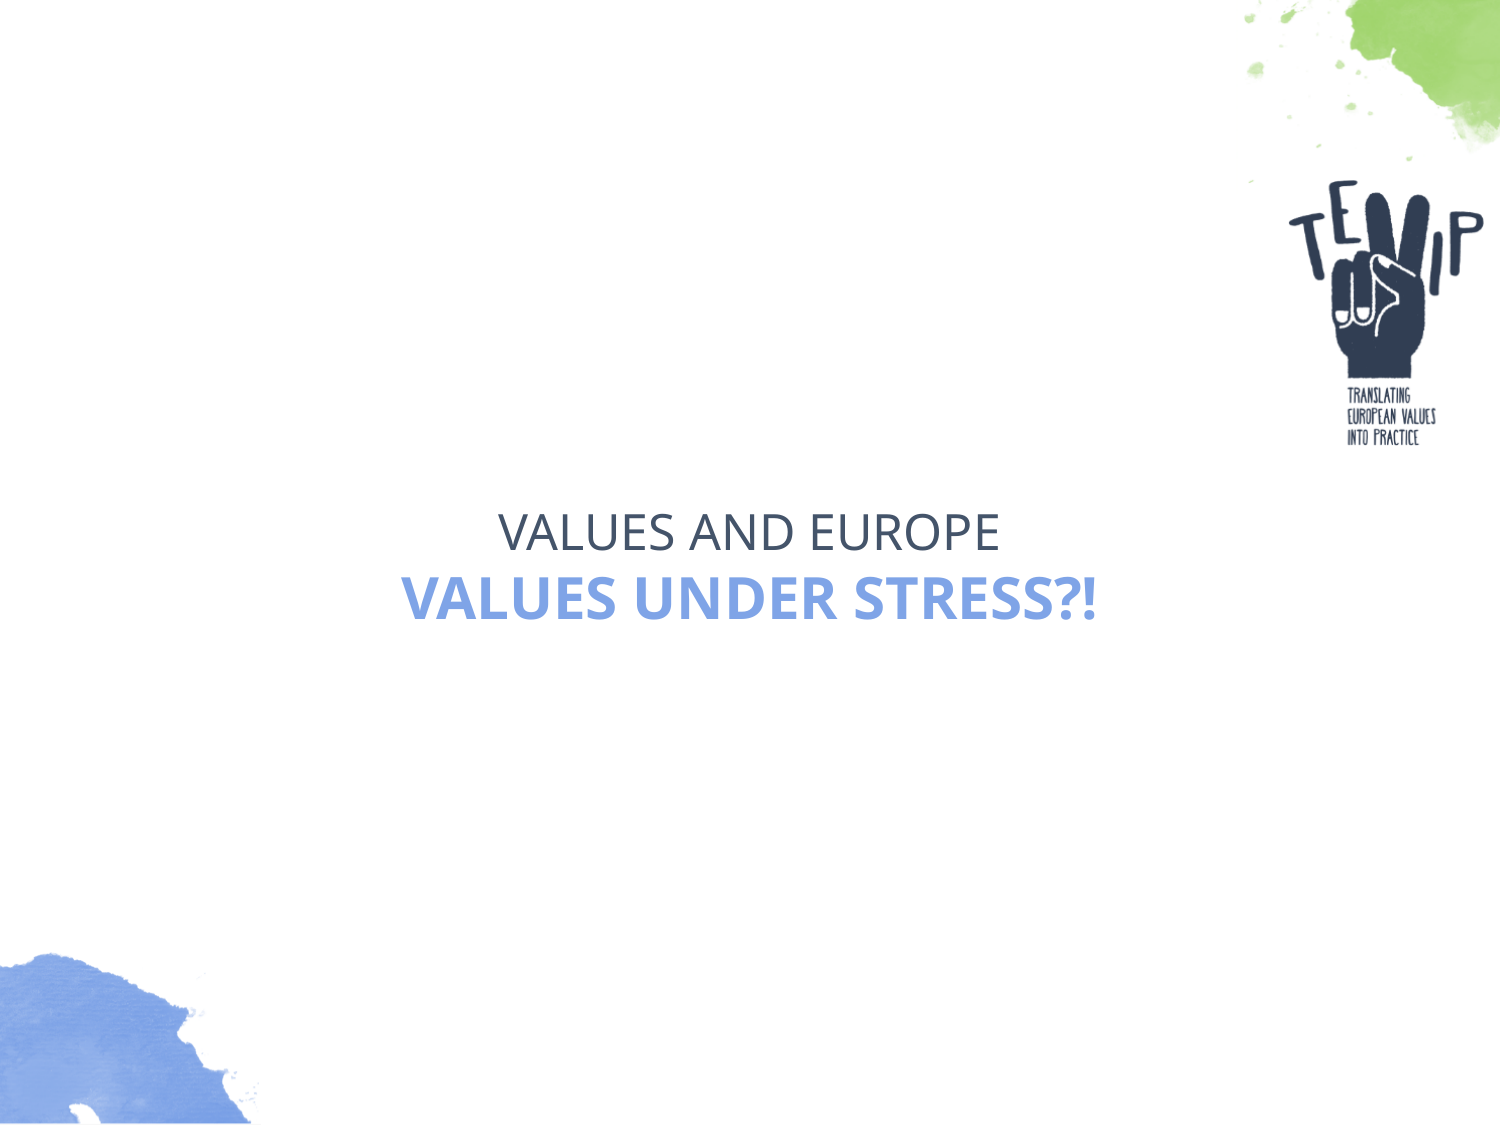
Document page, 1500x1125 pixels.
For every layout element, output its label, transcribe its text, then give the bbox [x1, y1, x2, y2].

picture [0, 946, 261, 1125]
picture [1213, 0, 1500, 463]
text_box VALUES AND EUROPE VALUES UNDER STRESS?! [312, 493, 1187, 639]
